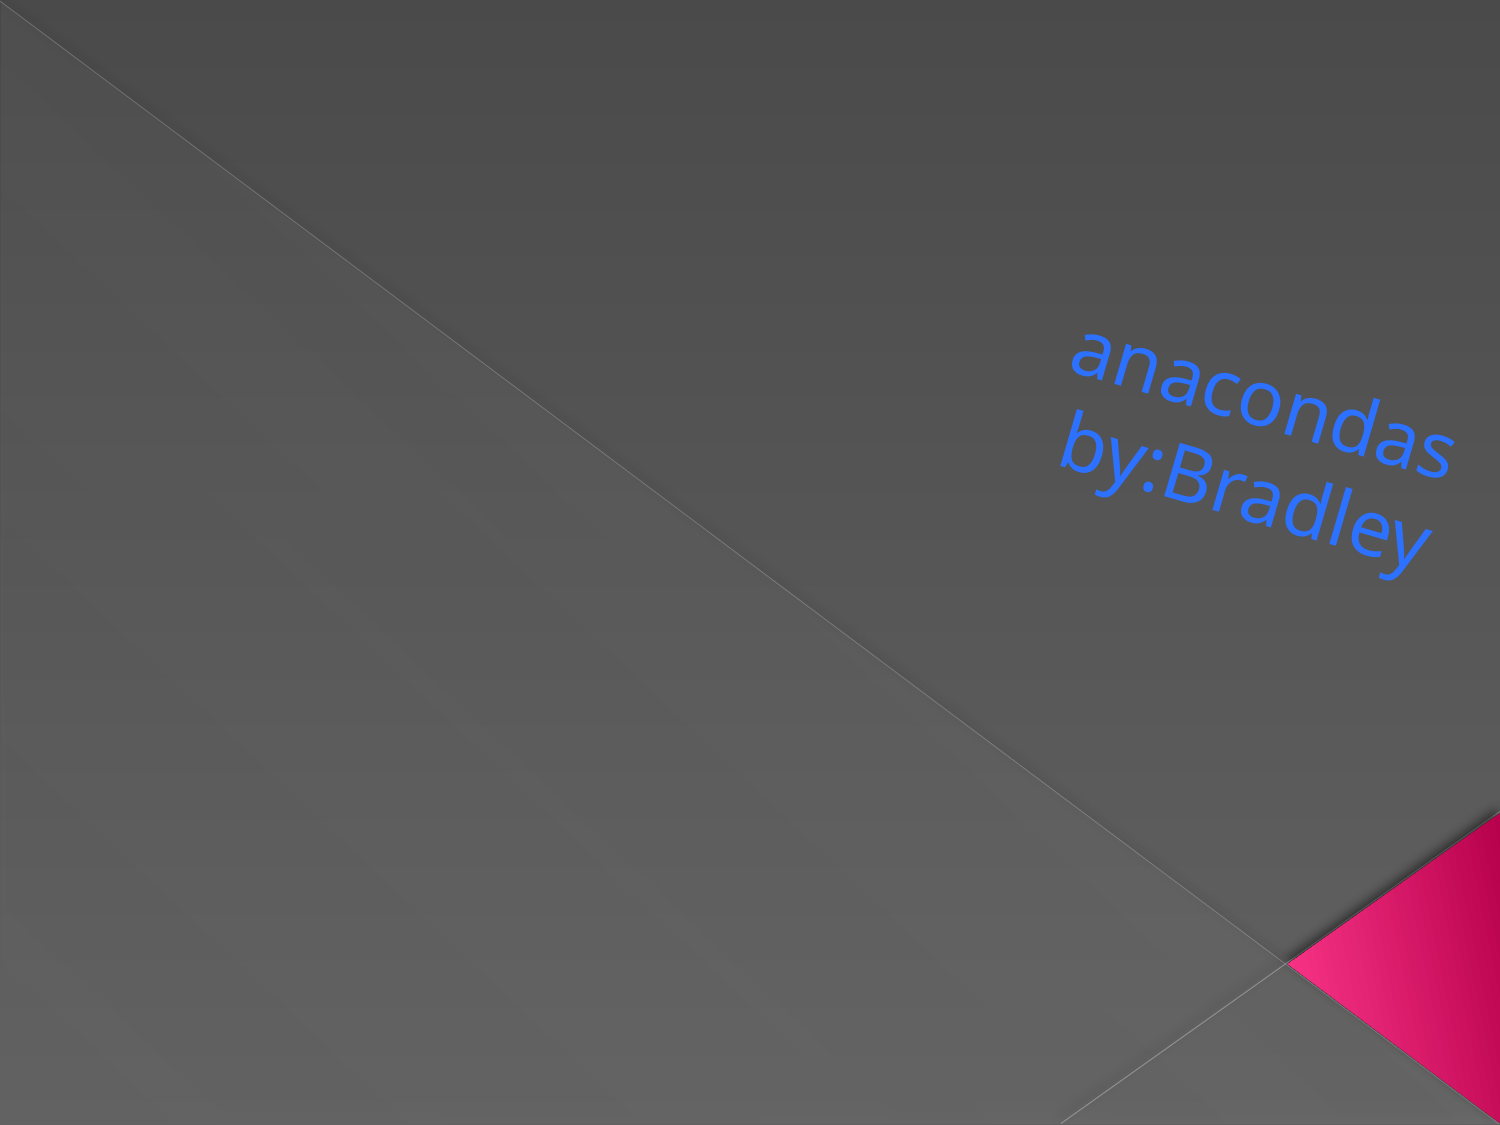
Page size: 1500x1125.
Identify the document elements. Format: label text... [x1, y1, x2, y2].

subtitle [137, 662, 1413, 976]
title anacondas by:Bradley [131, 22, 1487, 599]
